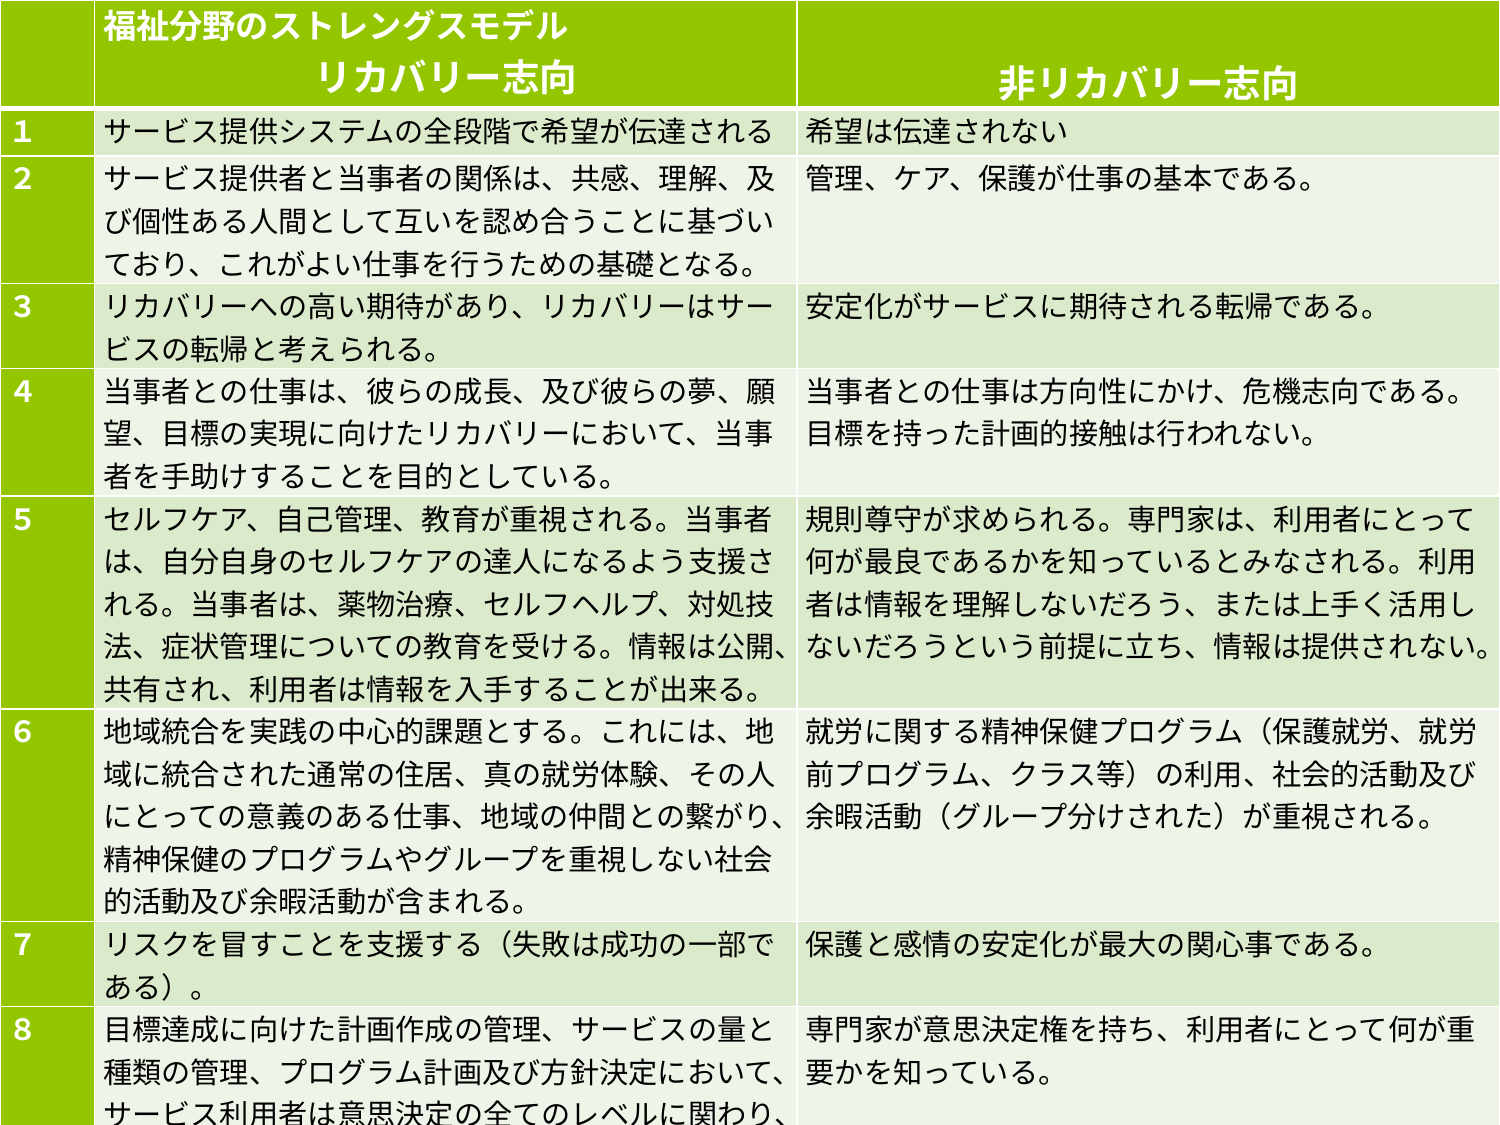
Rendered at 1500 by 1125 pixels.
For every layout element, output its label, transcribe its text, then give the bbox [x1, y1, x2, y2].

table_cell ２ [1, 157, 94, 283]
table_cell 地域統合を実践の中心的課題とする。これには、地域に統合された通常の住居、真の就労体験、その人にとっての意義のある仕事、地域の仲間との繋がり、精神保健のプログラムやグループを重視しない社会的活動及び余暇活動が含まれる。 [95, 710, 796, 921]
table_cell 就労に関する精神保健プログラム（保護就労、就労前プログラム、クラス等）の利用、社会的活動及び余暇活動（グループ分けされた）が重視される。 [798, 710, 1499, 921]
table_cell ５ [1, 497, 94, 708]
table_cell 希望は伝達されない [798, 111, 1499, 155]
table_cell 安定化がサービスに期待される転帰である。 [798, 284, 1499, 368]
table_cell ８ [1, 1007, 94, 1125]
table_header 非リカバリー志向 [798, 1, 1499, 106]
table_cell 当事者との仕事は方向性にかけ、危機志向である。目標を持った計画的接触は行われない。 [798, 369, 1499, 495]
table_cell セルフケア、自己管理、教育が重視される。当事者は、自分自身のセルフケアの達人になるよう支援される。当事者は、薬物治療、セルフヘルプ、対処技法、症状管理についての教育を受ける。情報は公開、共有され、利用者は情報を入手することが出来る。 [95, 497, 796, 708]
table_cell サービス提供システムの全段階で希望が伝達される [95, 111, 796, 155]
table_cell リスクを冒すことを支援する（失敗は成功の一部である）。 [95, 922, 796, 1006]
table_cell リカバリーへの高い期待があり、リカバリーはサービスの転帰と考えられる。 [95, 284, 796, 368]
table_cell 規則尊守が求められる。専門家は、利用者にとって何が最良であるかを知っているとみなされる。利用者は情報を理解しないだろう、または上手く活用しないだろうという前提に立ち、情報は提供されない。 [798, 497, 1499, 708]
table_cell 専門家が意思決定権を持ち、利用者にとって何が重要かを知っている。 [798, 1007, 1499, 1125]
table_cell ４ [1, 369, 94, 495]
table_cell ６ [1, 710, 94, 921]
table_header [1, 1, 94, 106]
table_cell ３ [1, 284, 94, 368]
table_cell 当事者との仕事は、彼らの成長、及び彼らの夢、願望、目標の実現に向けたリカバリーにおいて、当事者を手助けすることを目的としている。 [95, 369, 796, 495]
table_cell １ [1, 111, 94, 155]
table_cell 管理、ケア、保護が仕事の基本である。 [798, 157, 1499, 283]
table_cell ７ [1, 922, 94, 1006]
table_header 福祉分野のストレングスモデル リカバリー志向 [95, 1, 796, 106]
table_cell 目標達成に向けた計画作成の管理、サービスの量と種類の管理、プログラム計画及び方針決定において、サービス利用者は意思決定の全てのレベルに関わり、自分自身のケアを監督する。 [95, 1007, 796, 1125]
table_cell サービス提供者と当事者の関係は、共感、理解、及び個性ある人間として互いを認め合うことに基づいており、これがよい仕事を行うための基礎となる。 [95, 157, 796, 283]
table_cell 保護と感情の安定化が最大の関心事である。 [798, 922, 1499, 1006]
